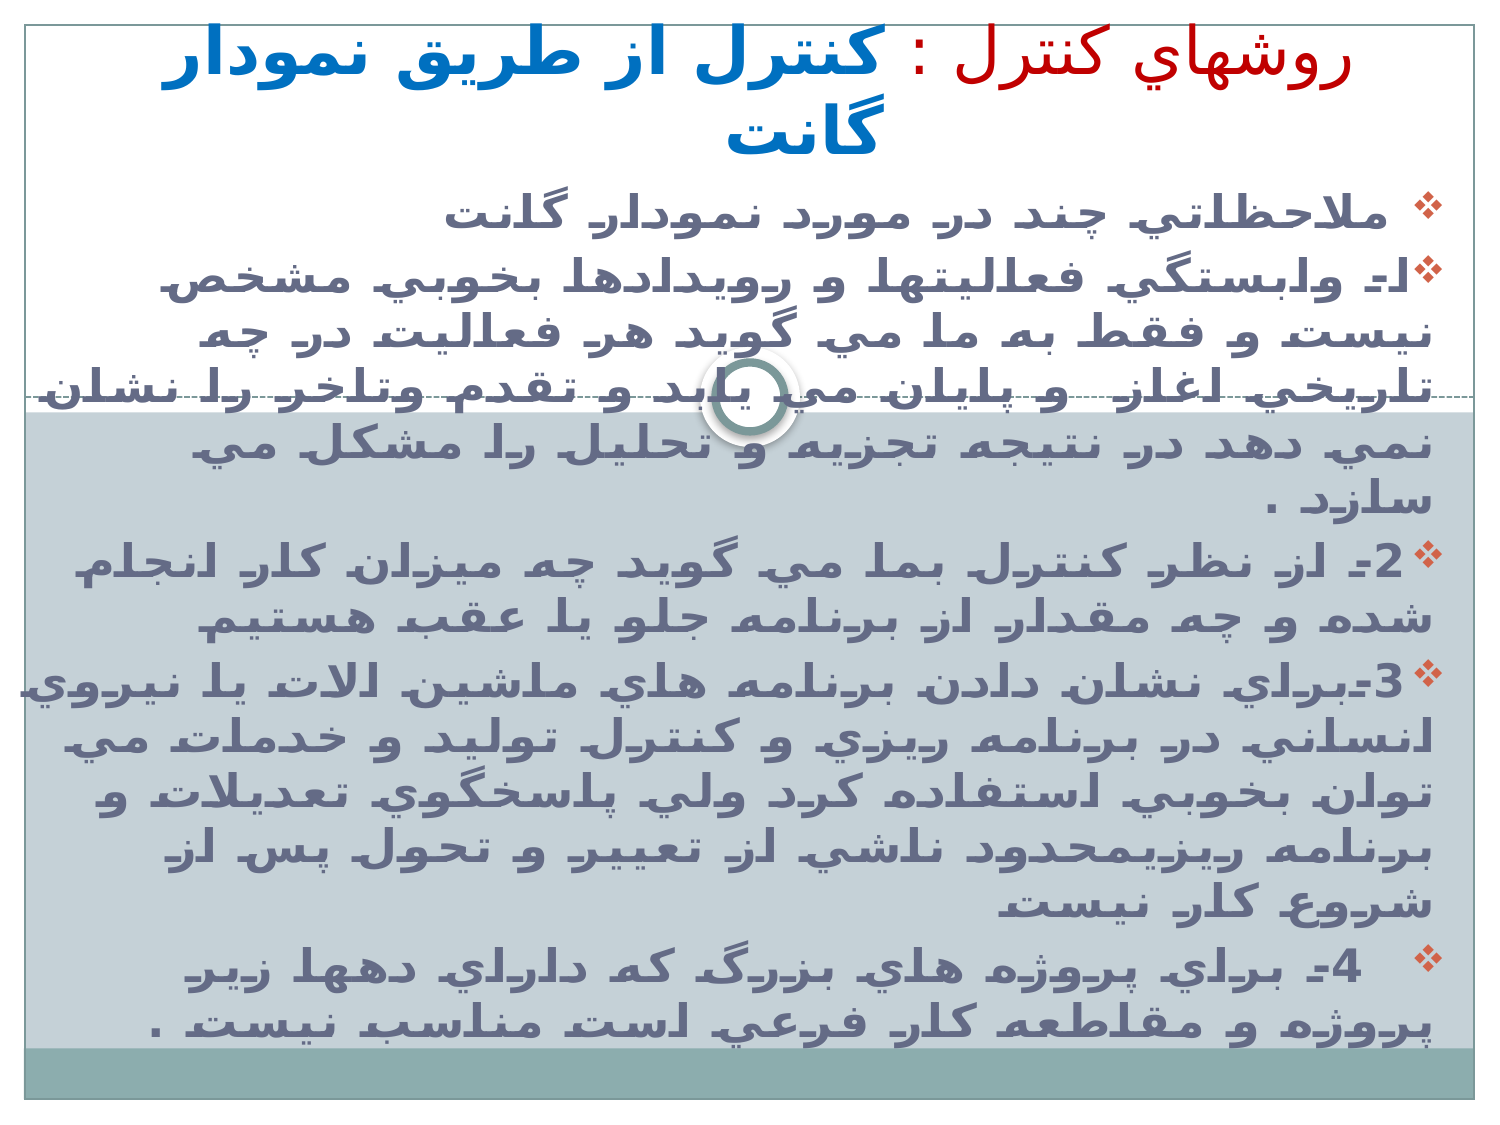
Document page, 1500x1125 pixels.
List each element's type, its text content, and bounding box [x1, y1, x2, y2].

subtitle ملاحظاتي چند در مورد نمودار گانت ا- وابستگي فعاليتها و رويدادها بخوبي مشخص نيست و فقط به ما مي گويد هر فعاليت در چه تاريخي اغاز و پايان مي يابد و تقدم وتاخر را نشان نمي دهد در نتيجه تجزيه و تحليل را مشكل مي سازد . 2- از نظر كنترل بما مي گويد چه ميزان كار انجام شده و چه مقدار از برنامه جلو يا عقب هستيم 3-براي نشان دادن برنامه هاي ماشين الات يا نيروي انساني در برنامه ريزي و كنترل توليد و خدمات مي توان بخوبي استفاده كرد ولي پاسخگوي تعديلات و برنامه ريزيمحدود ناشي از تعيير و تحول پس از شروع كار نيست 4- براي پروژه هاي بزرگ كه داراي دهها زير پروژه و مقاطعه كار فرعي است مناسب نيست . [0, 174, 1450, 1125]
title روشهاي كنترل : كنترل از طريق نمودار گانت [62, 0, 1500, 175]
